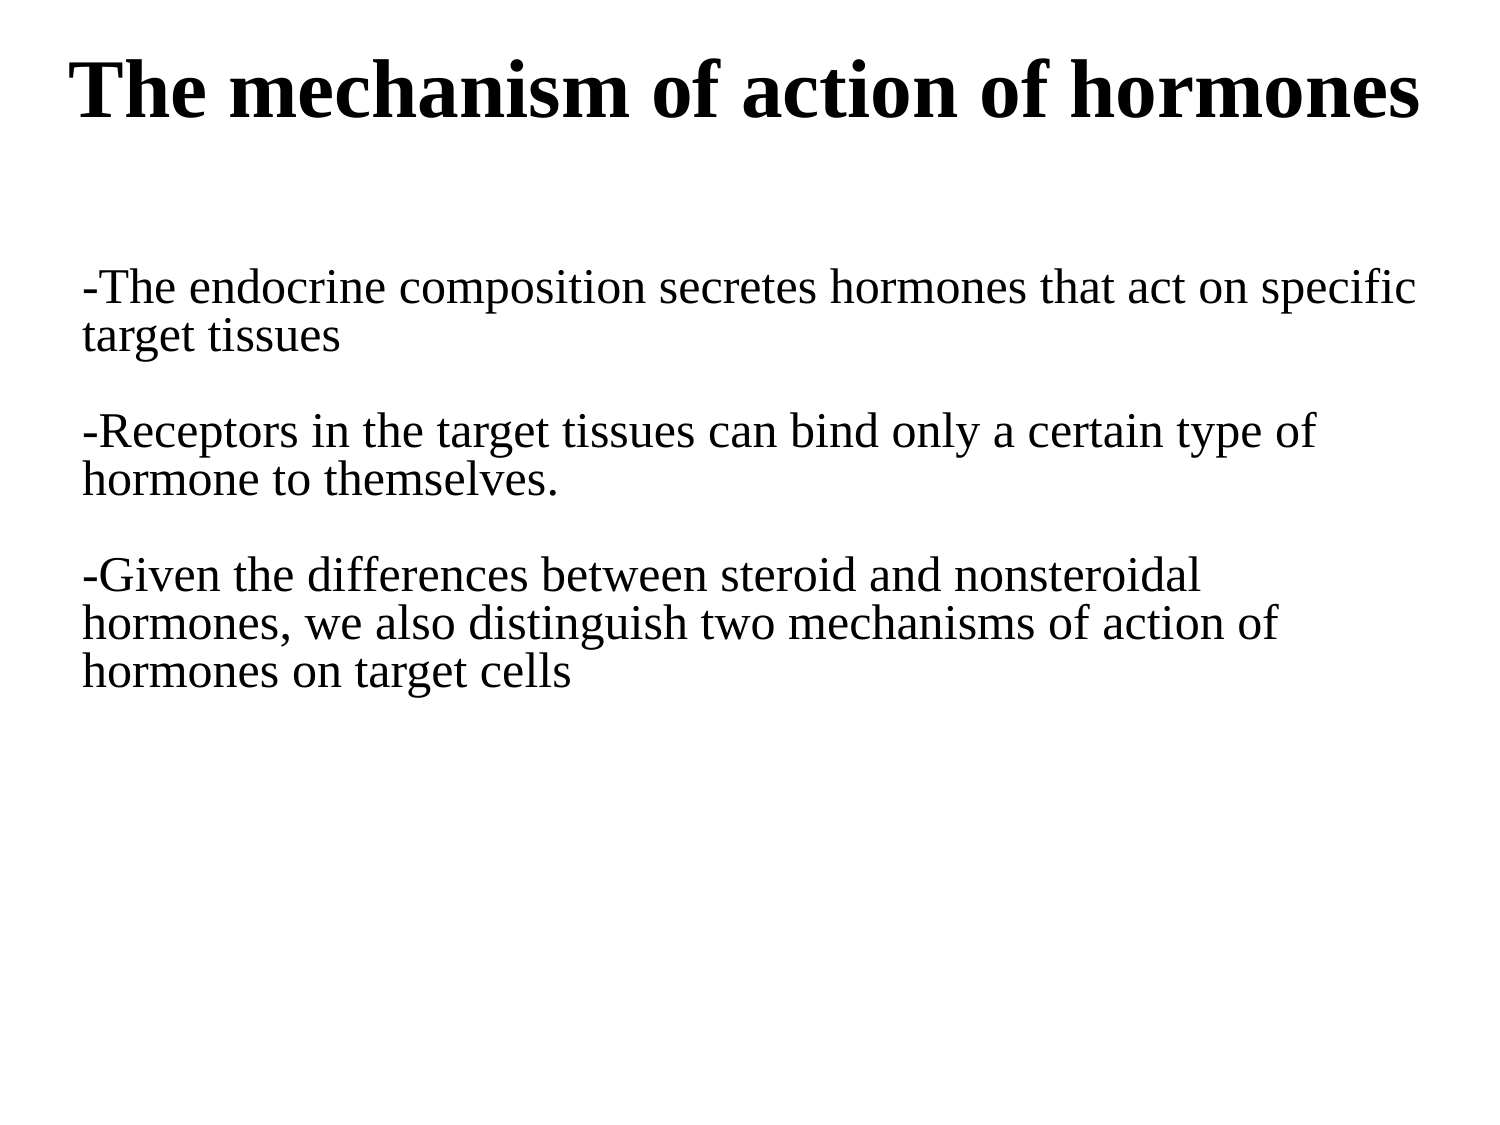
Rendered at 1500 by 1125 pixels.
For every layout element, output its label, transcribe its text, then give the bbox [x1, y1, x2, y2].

title The mechanism of action of hormones [68, 33, 1431, 236]
text_box [74, 62, 1425, 232]
text_box [74, 243, 1425, 1083]
